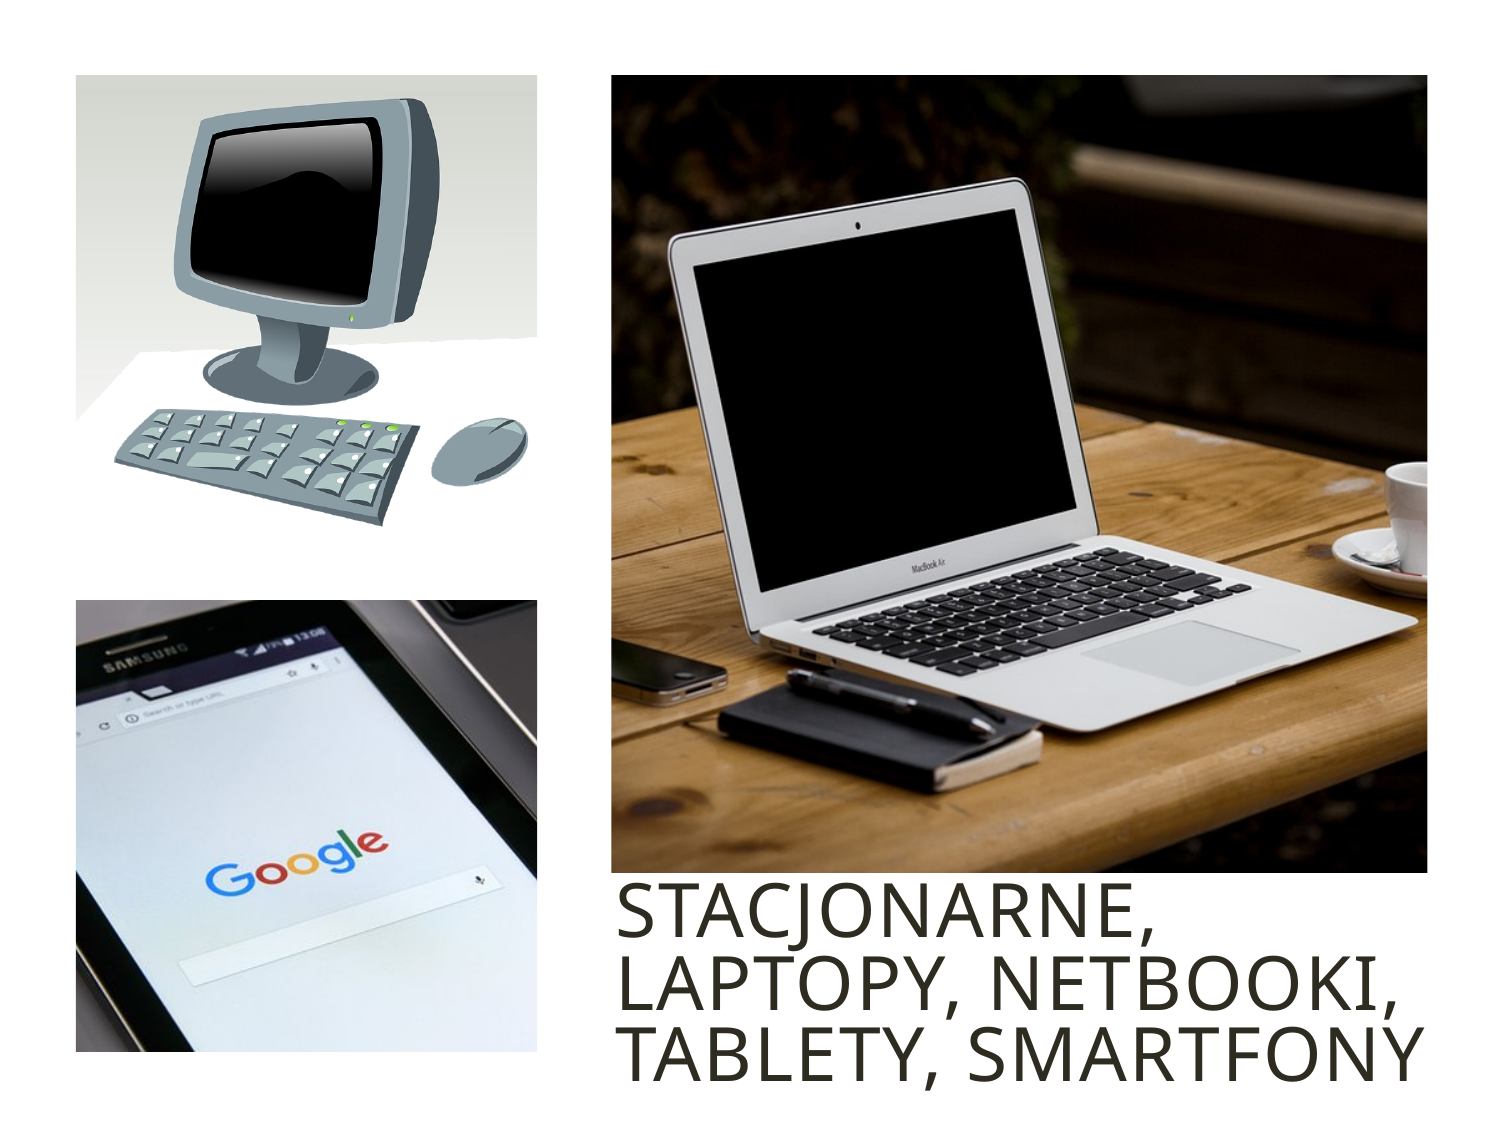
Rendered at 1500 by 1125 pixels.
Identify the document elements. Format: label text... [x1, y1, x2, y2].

picture [75, 600, 538, 1052]
title KOMPUTERY: stacjonarne, laptopy, netbooki, tabletY, smartfonY … [600, 890, 1500, 1087]
picture [75, 75, 538, 527]
picture [611, 75, 1442, 873]
